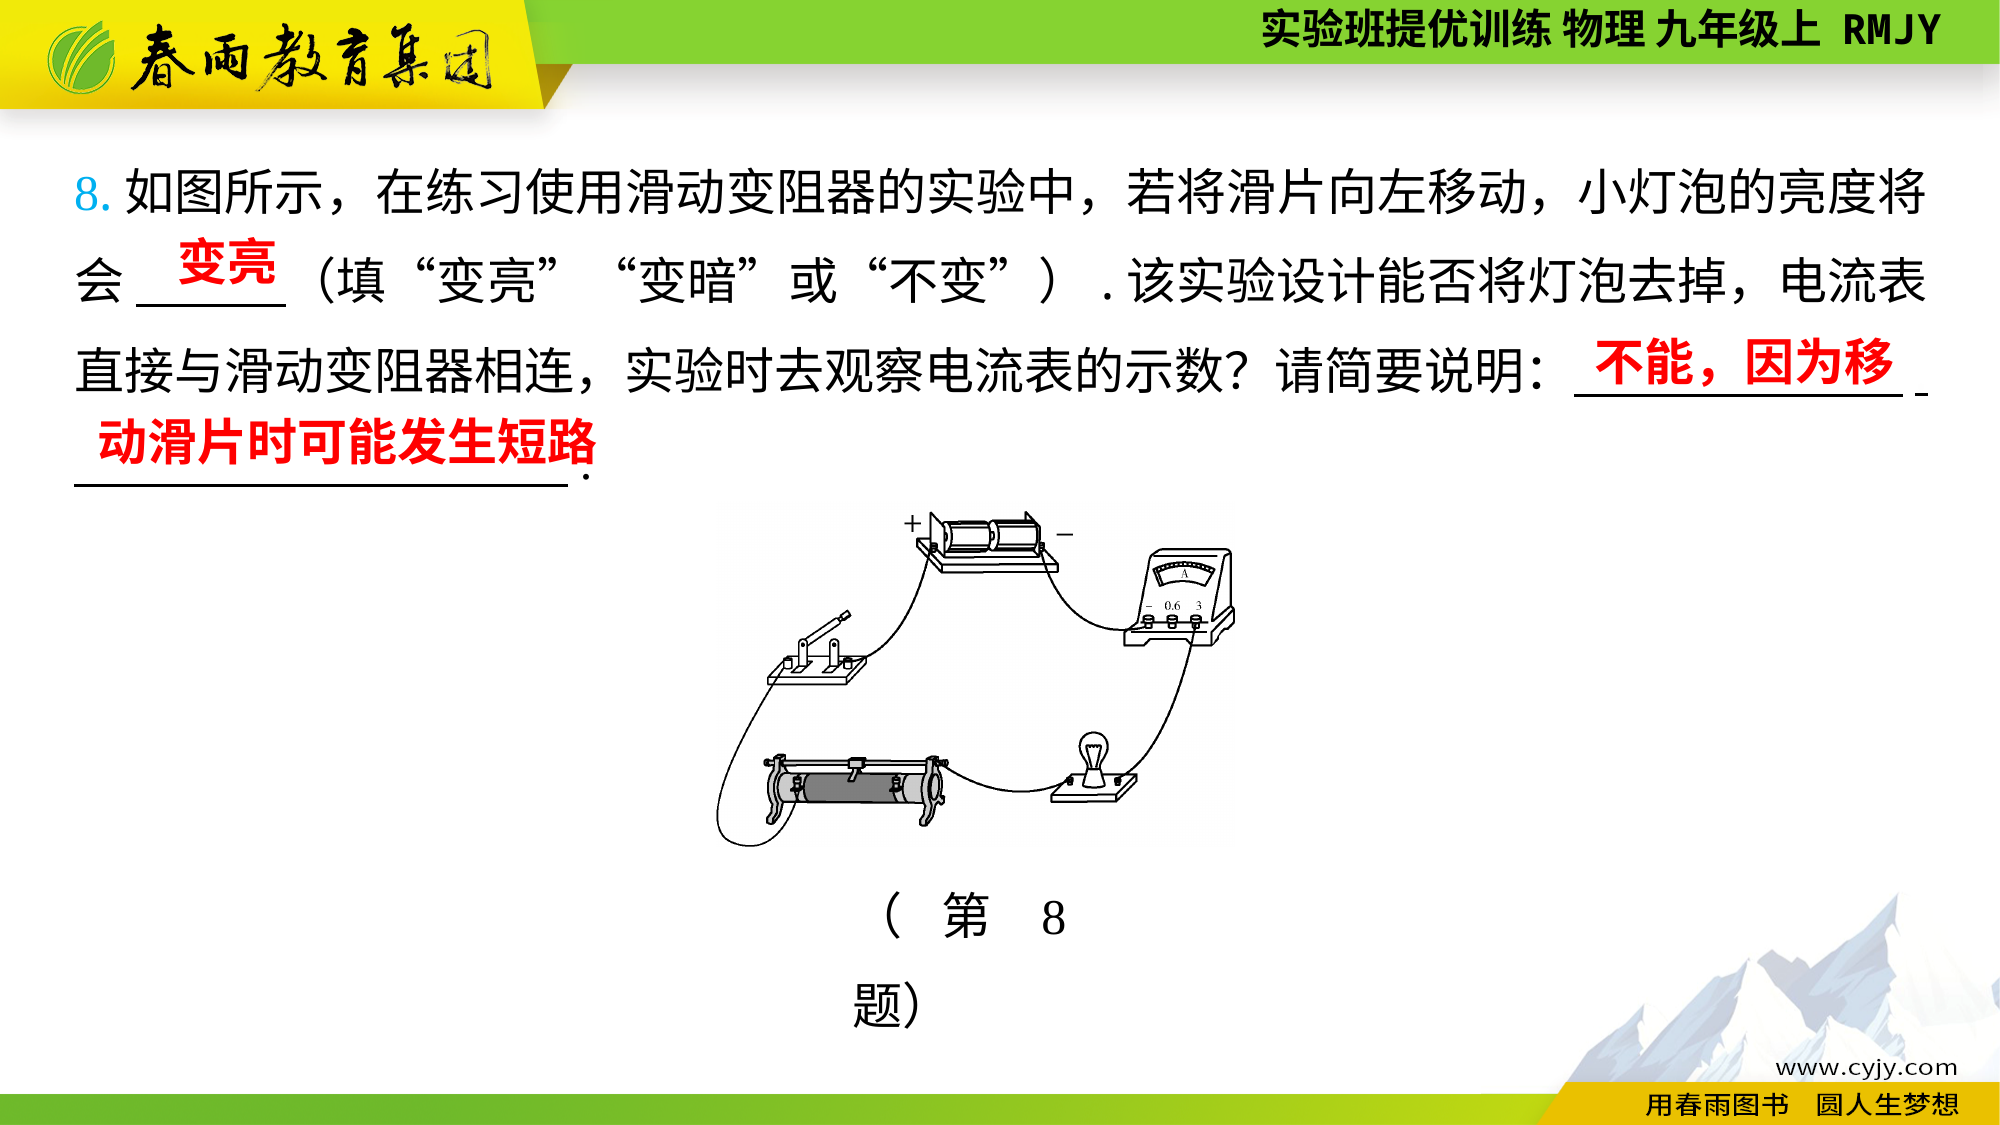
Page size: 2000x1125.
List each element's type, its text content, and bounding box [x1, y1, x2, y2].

text_box 变亮 [162, 223, 292, 298]
text_box 动滑片时可能发生短路 [82, 402, 613, 478]
list 8.如图所示，在练习使用滑动变阻器的实验中，若将滑片向左移动，小灯泡的亮度将会 （填“变亮”“变暗”或“不变”）.该实验设计能否将灯泡去掉，电流表直接与滑动变阻器相连，实验时去观察电流表的示数？请简要说明： . . [59, 122, 1944, 502]
text_box （第8题） [838, 855, 1093, 952]
picture [0, 0, 2000, 1125]
text_box 不能，因为移 [1579, 293, 1910, 399]
